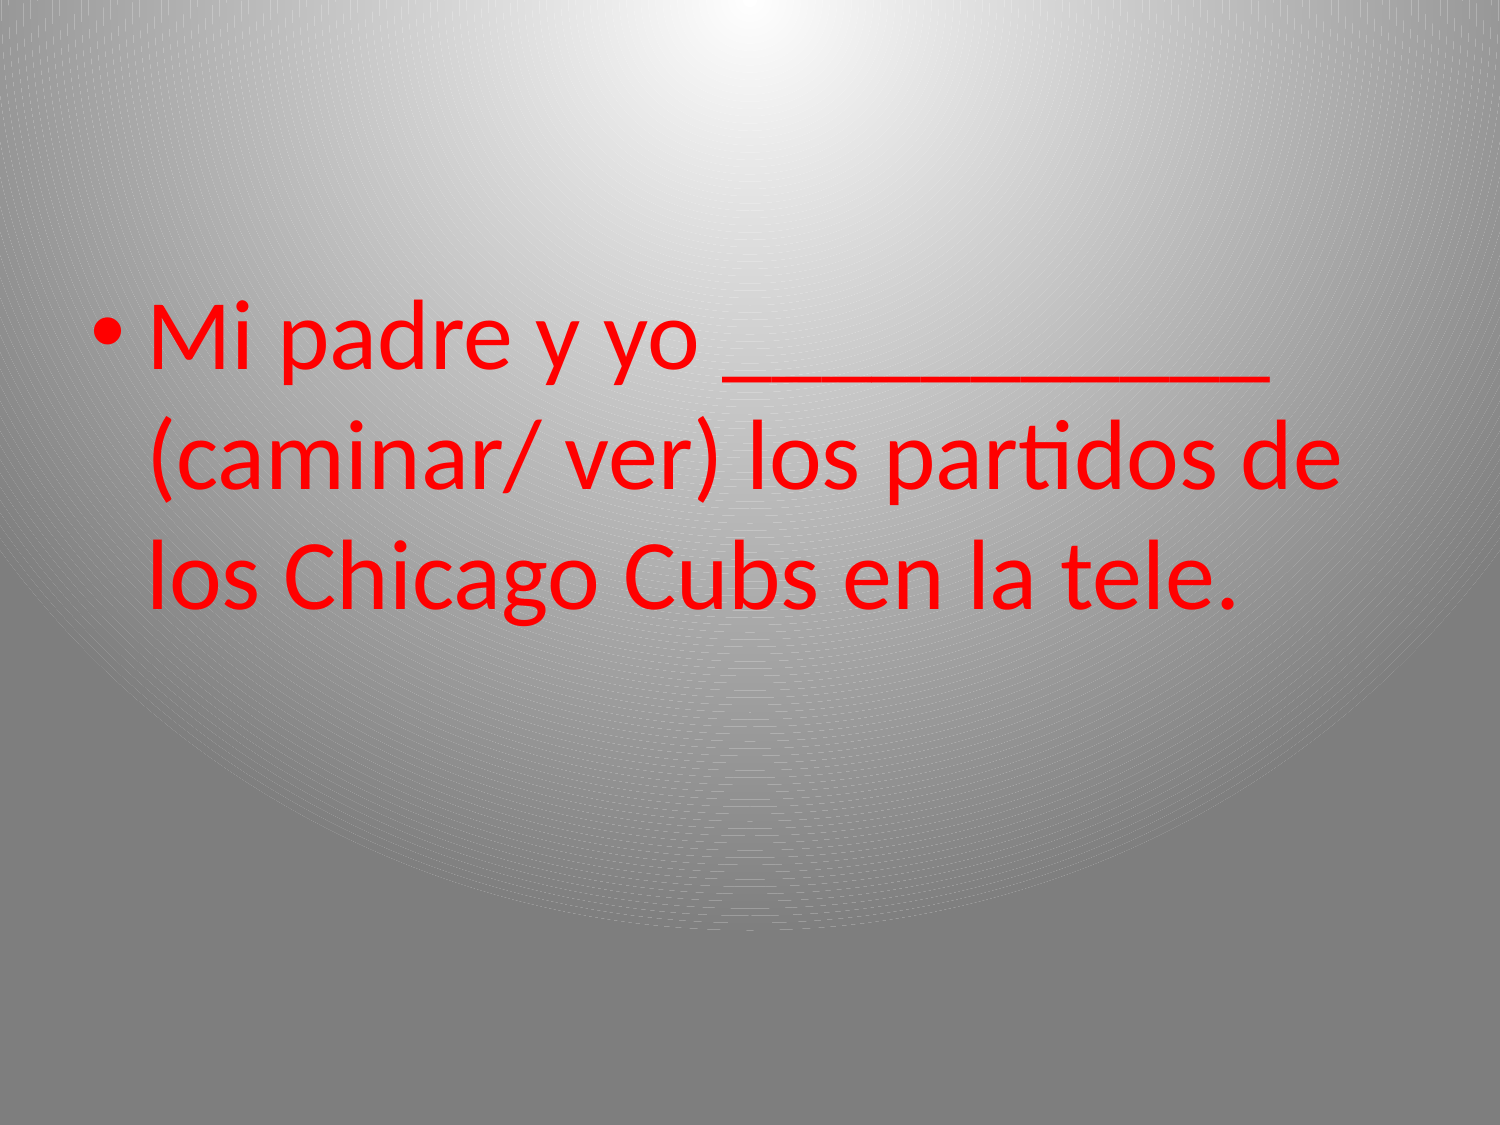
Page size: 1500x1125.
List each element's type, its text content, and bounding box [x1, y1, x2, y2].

list Mi padre y yo ___________ (caminar/ ver) los partidos de los Chicago Cubs en la tele. [75, 262, 1425, 1005]
